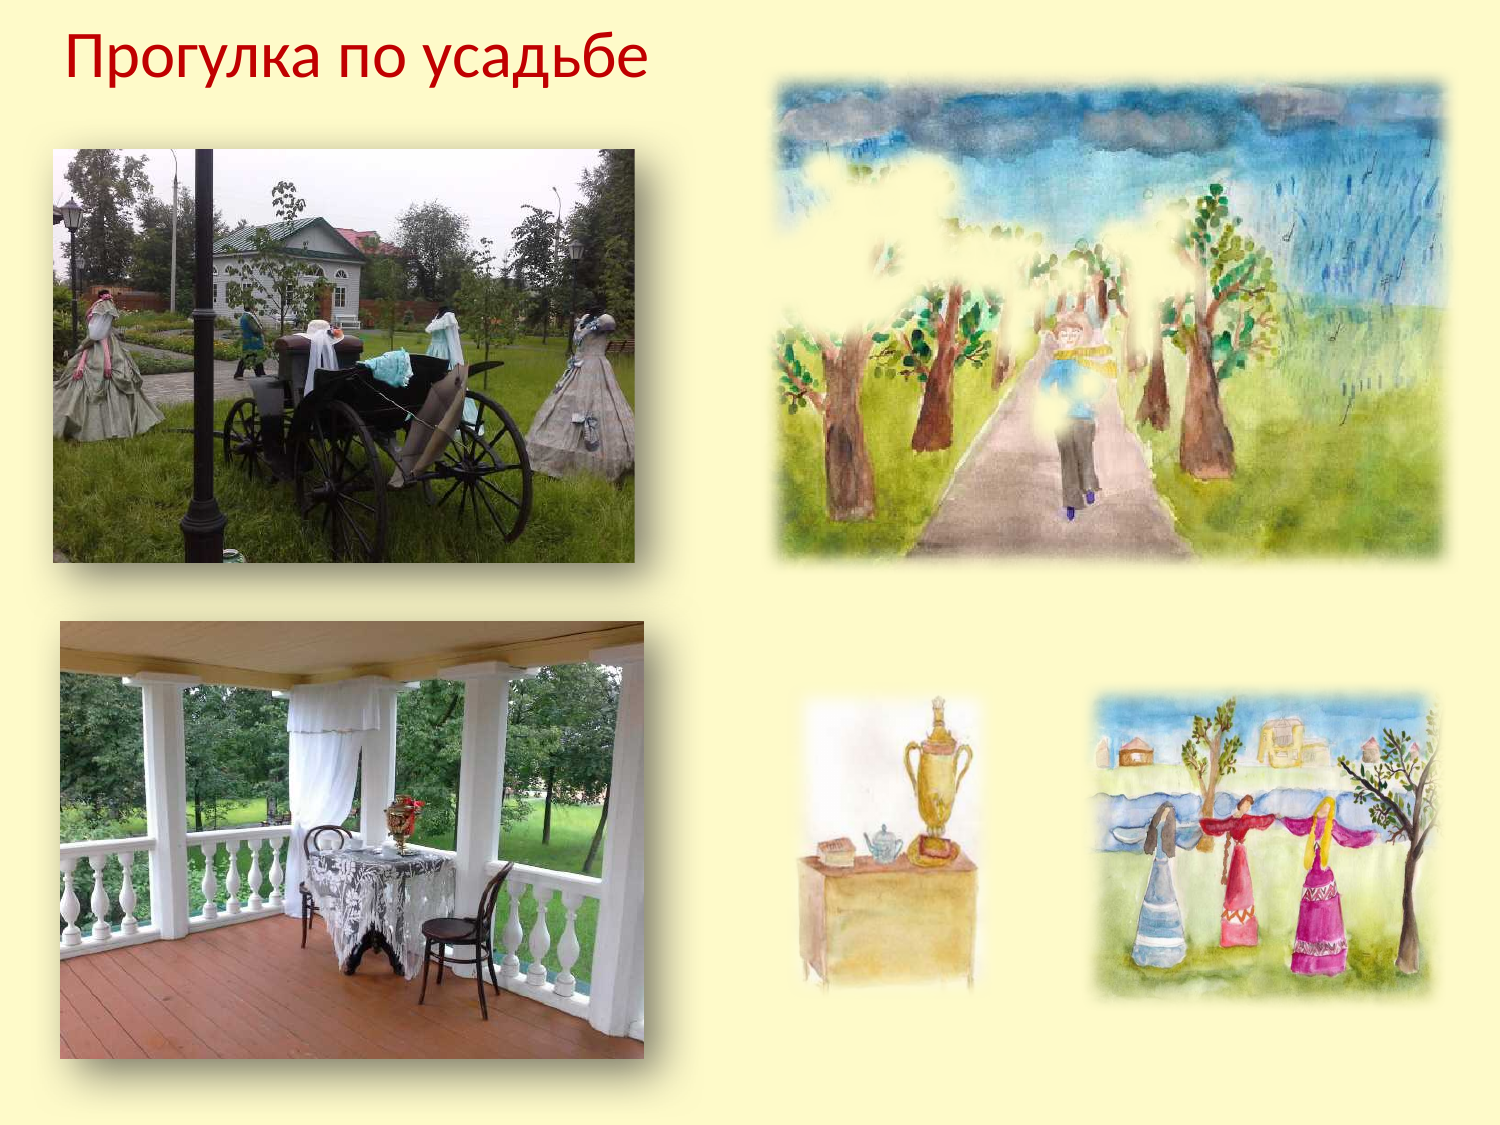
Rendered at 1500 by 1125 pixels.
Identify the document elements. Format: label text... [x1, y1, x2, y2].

picture [761, 66, 1459, 575]
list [60, 621, 644, 1059]
picture [785, 680, 999, 1000]
picture [1080, 680, 1448, 1012]
picture [52, 148, 635, 563]
title Прогулка по усадьбе [0, 0, 715, 102]
